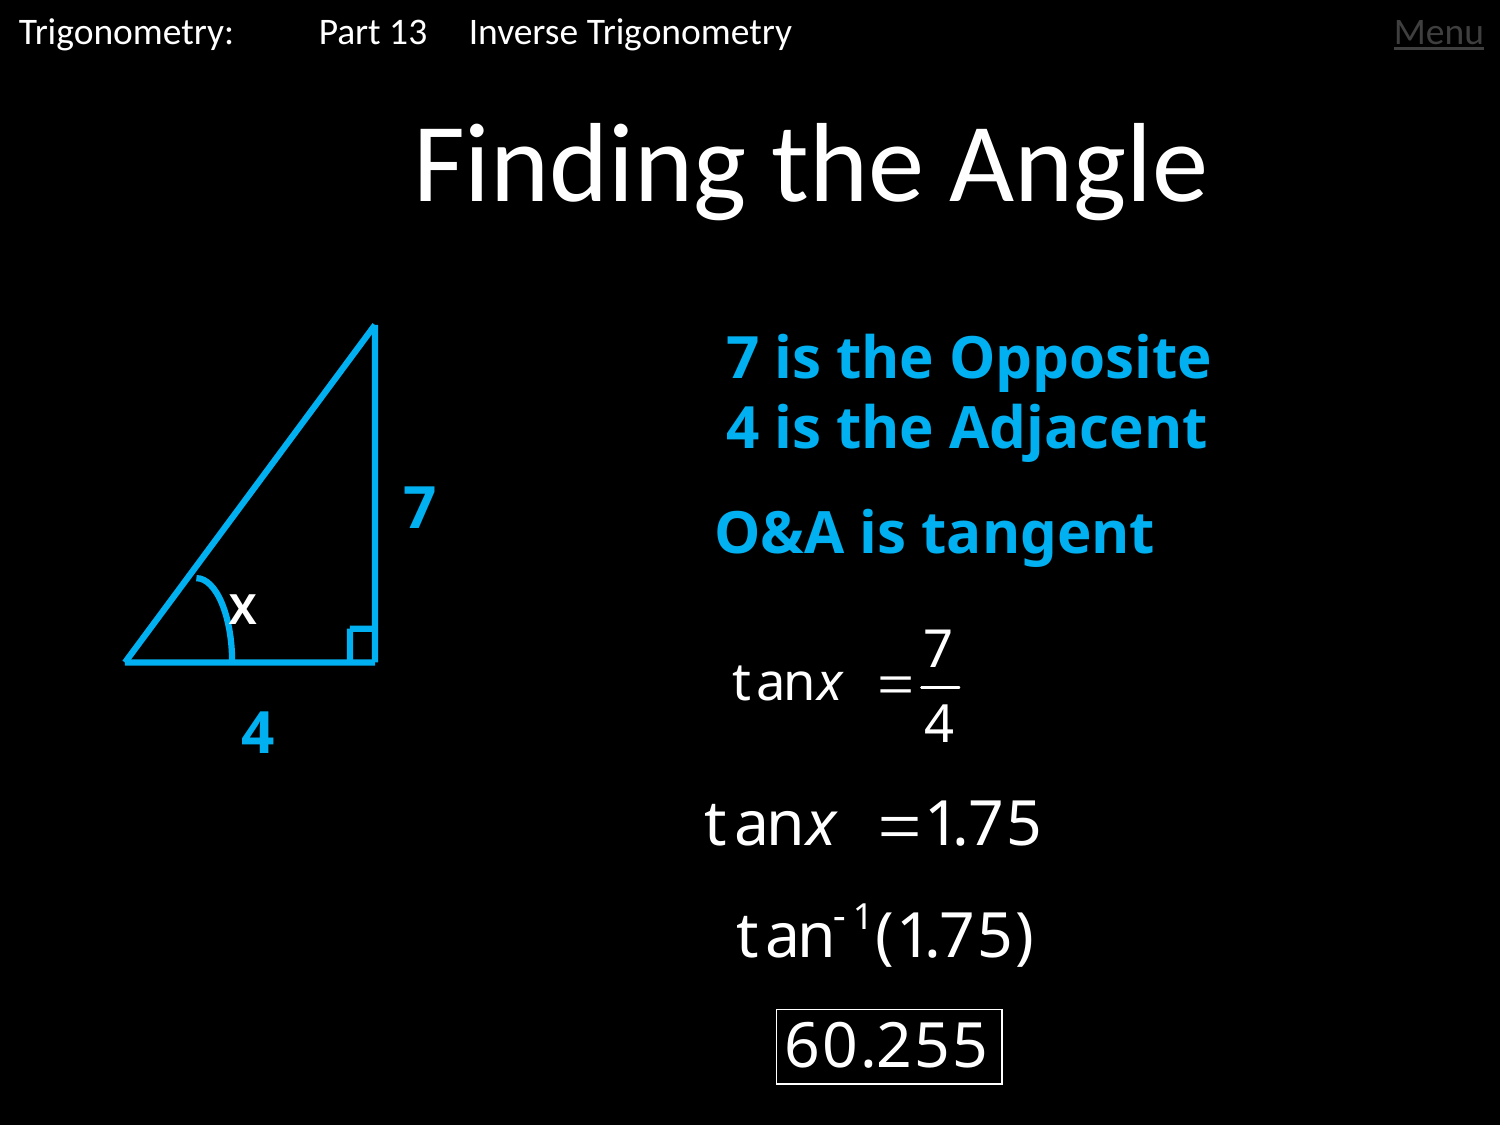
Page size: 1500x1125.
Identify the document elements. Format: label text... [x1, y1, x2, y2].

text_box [696, 787, 1056, 861]
text_box [0, 0, 1500, 64]
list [724, 608, 971, 754]
text_box O&A is tangent [699, 487, 1170, 573]
text_box Menu [1379, 0, 1500, 60]
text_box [727, 884, 1051, 985]
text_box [124, 324, 376, 663]
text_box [776, 1010, 1002, 1084]
text_box 7 [389, 462, 453, 548]
text_box Trigonometry: Part 13 Inverse Trigonometry [3, 0, 808, 60]
title Finding the Angle [200, 64, 1423, 250]
text_box 7 is the Opposite 4 is the Adjacent [711, 312, 1228, 468]
text_box 4 [226, 687, 290, 773]
